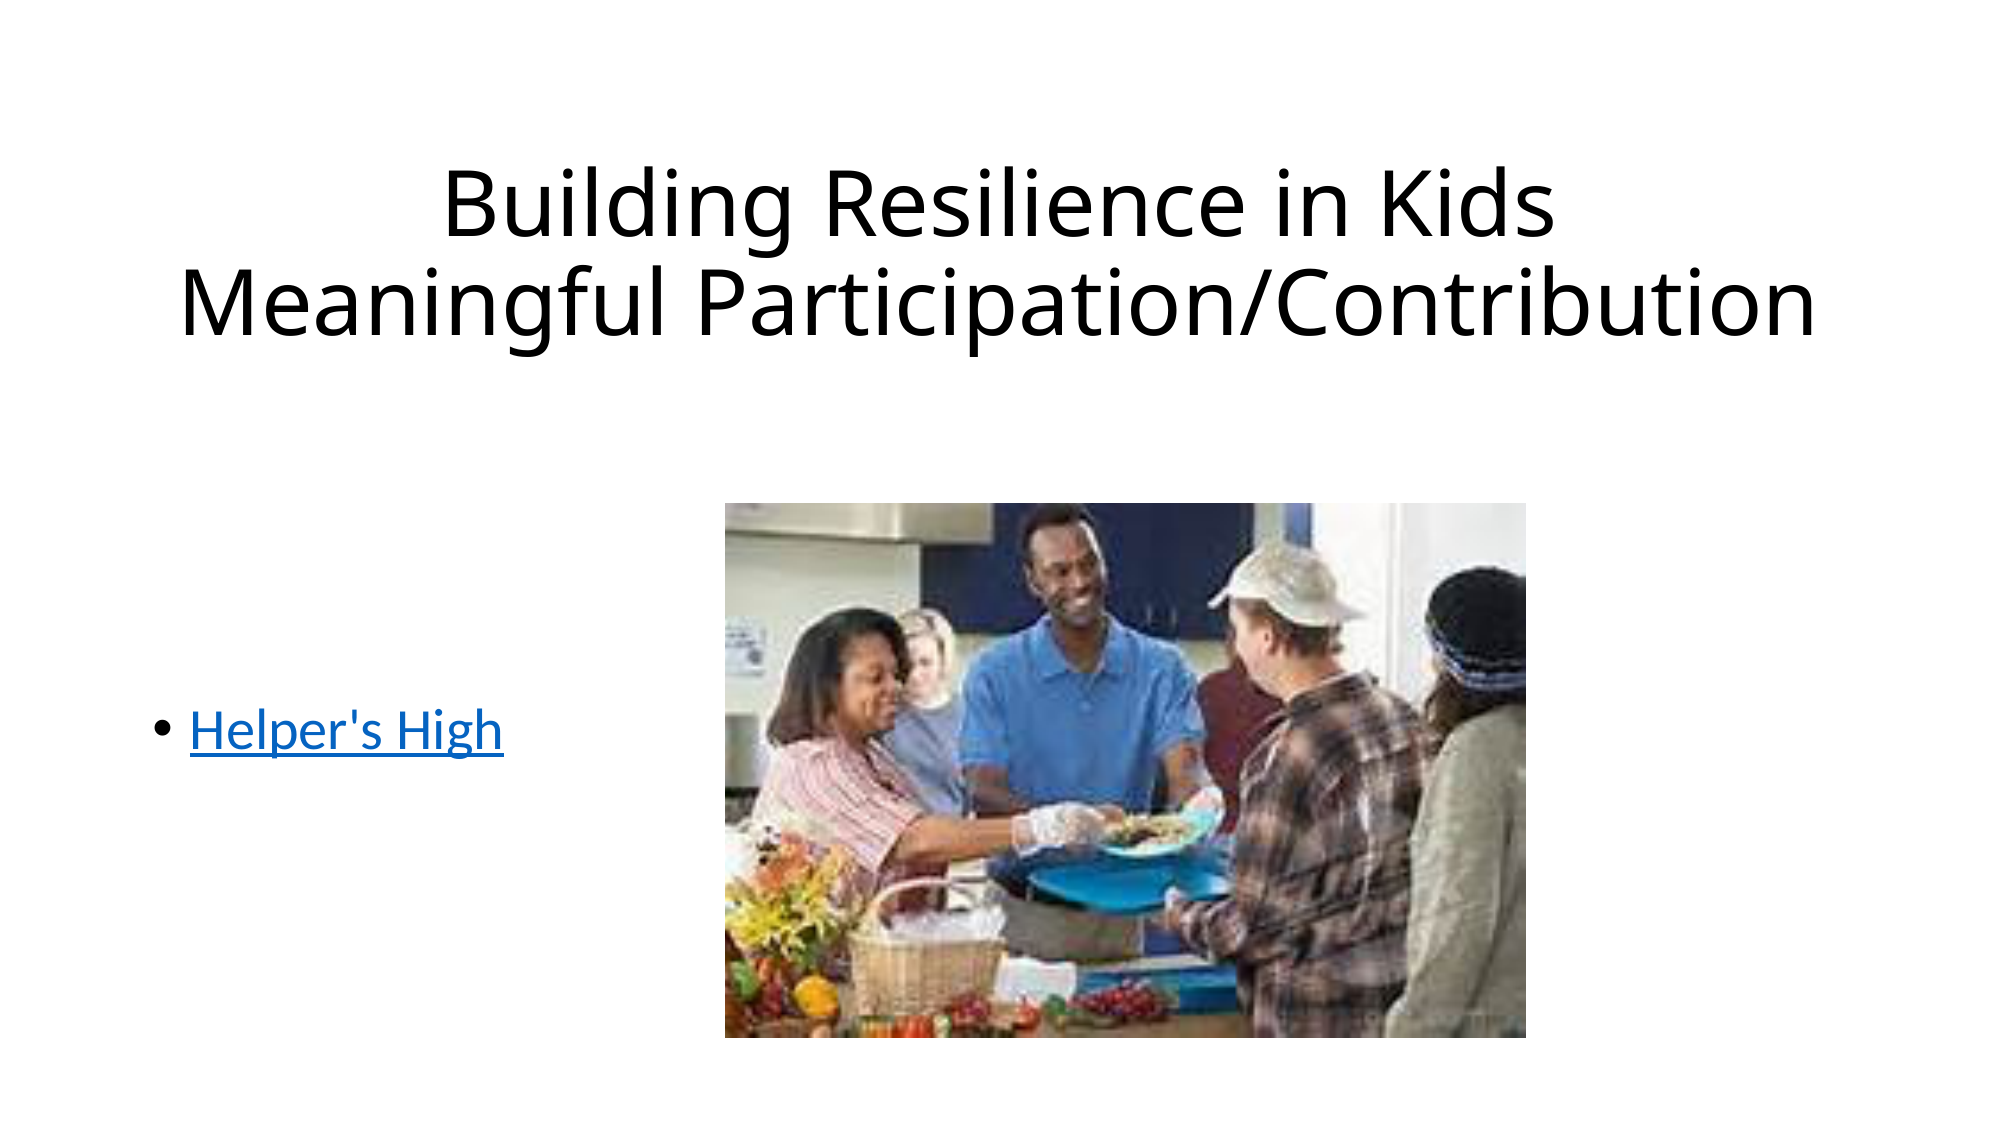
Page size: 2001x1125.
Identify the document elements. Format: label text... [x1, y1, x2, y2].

picture [724, 503, 1526, 1038]
list Helper's High [137, 433, 1863, 1014]
title Building Resilience in Kids Meaningful Participation/Contribution [137, 59, 1863, 433]
